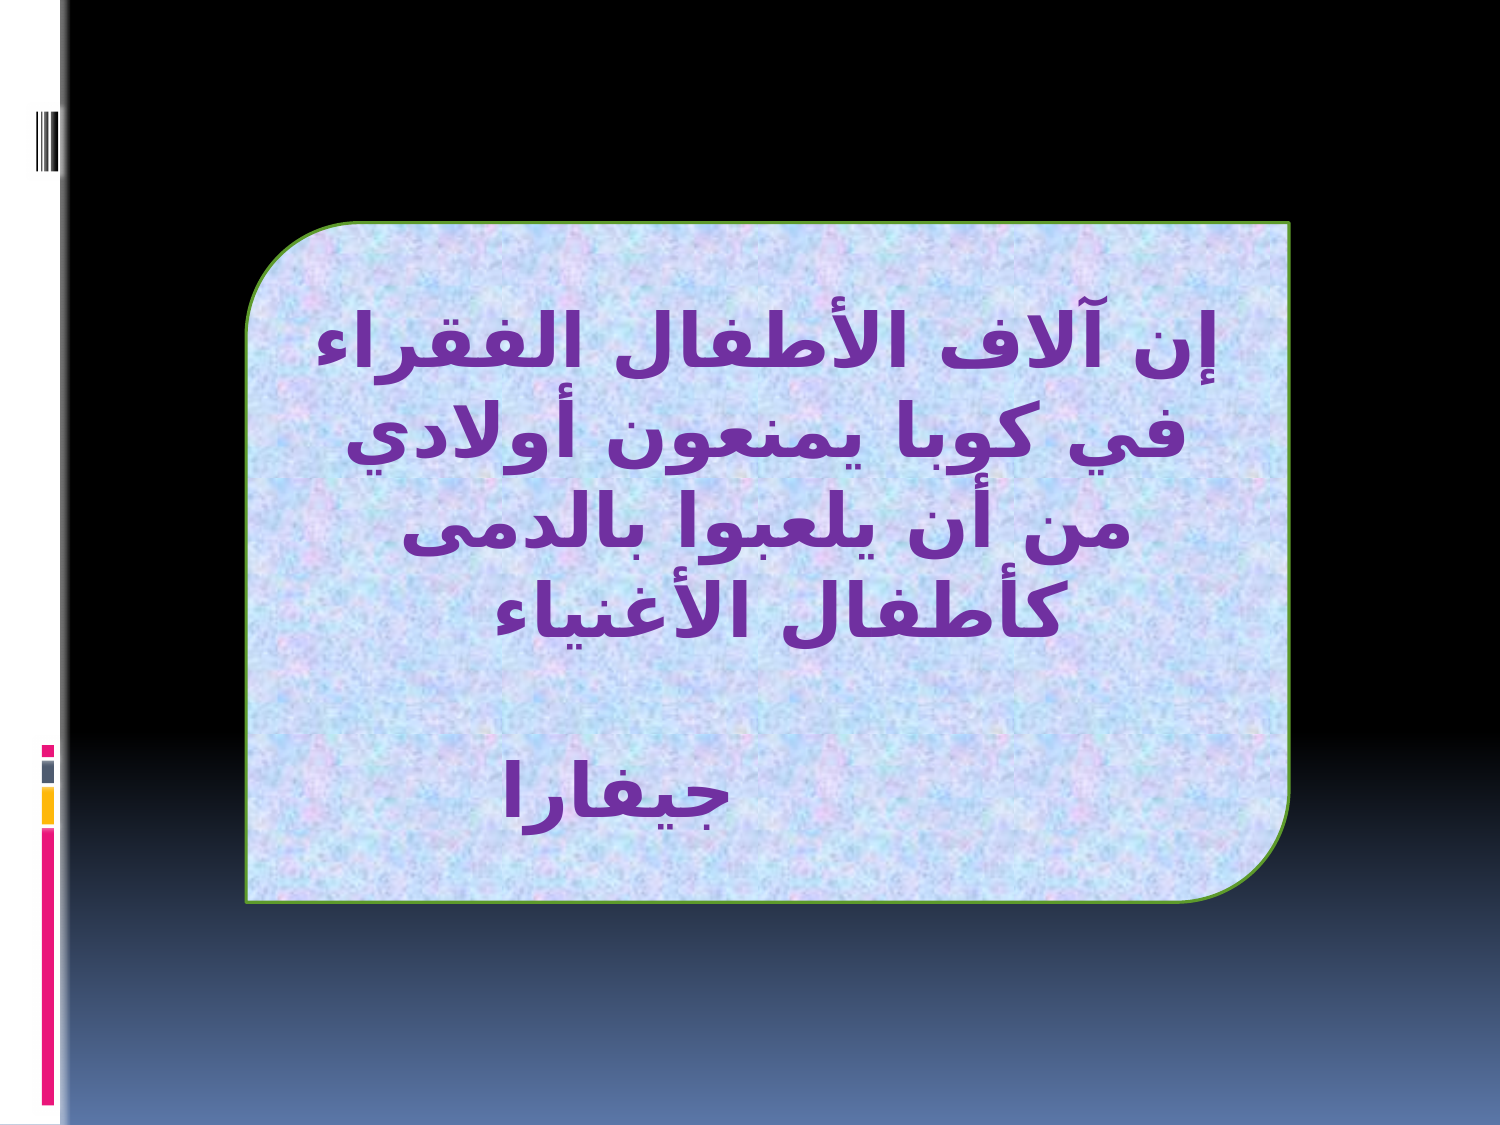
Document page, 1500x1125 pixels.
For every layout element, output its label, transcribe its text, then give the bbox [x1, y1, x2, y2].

text_box إن آلاف الأطفال الفقراء في كوبا يمنعون أولادي من أن يلعبوا بالدمى كأطفال الأغنياء جيفارا [244, 221, 1291, 904]
